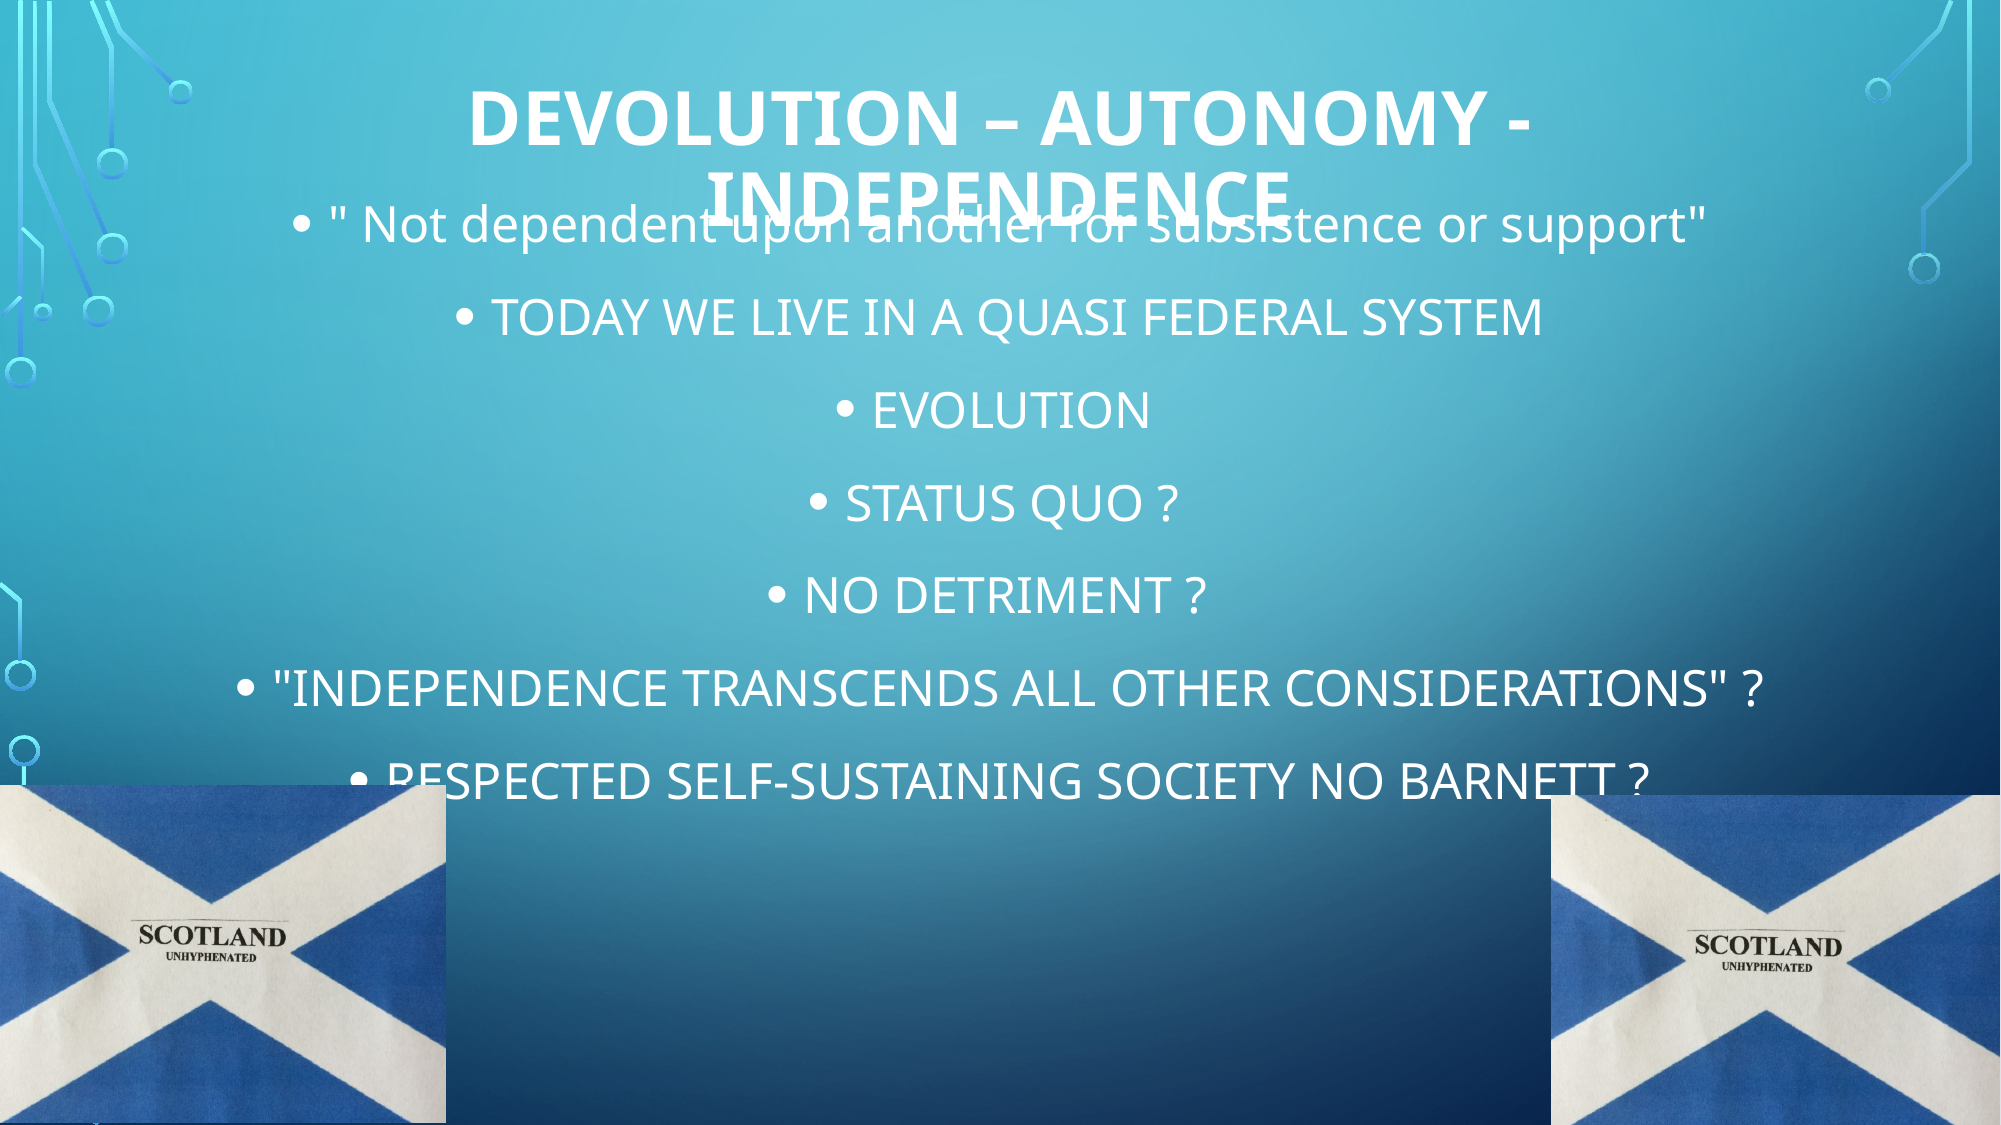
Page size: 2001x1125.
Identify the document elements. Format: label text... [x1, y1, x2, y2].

picture [0, 785, 446, 1124]
list " Not dependent upon another for subsistence or support" TODAY WE LIVE IN A QUASI FEDERAL SYSTEM EVOLUTION STATUS QUO ? NO DETRIMENT ? "INDEPENDENCE TRANSCENDS ALL OTHER CONSIDERATIONS" ? RESPECTED SELF-SUSTAINING SOCIETY NO BARNETT ? [187, 173, 1813, 1044]
title DEVOLUTION – AUTONOMY - INDEPENDENCE [187, 37, 1813, 173]
picture [1551, 795, 2000, 1125]
